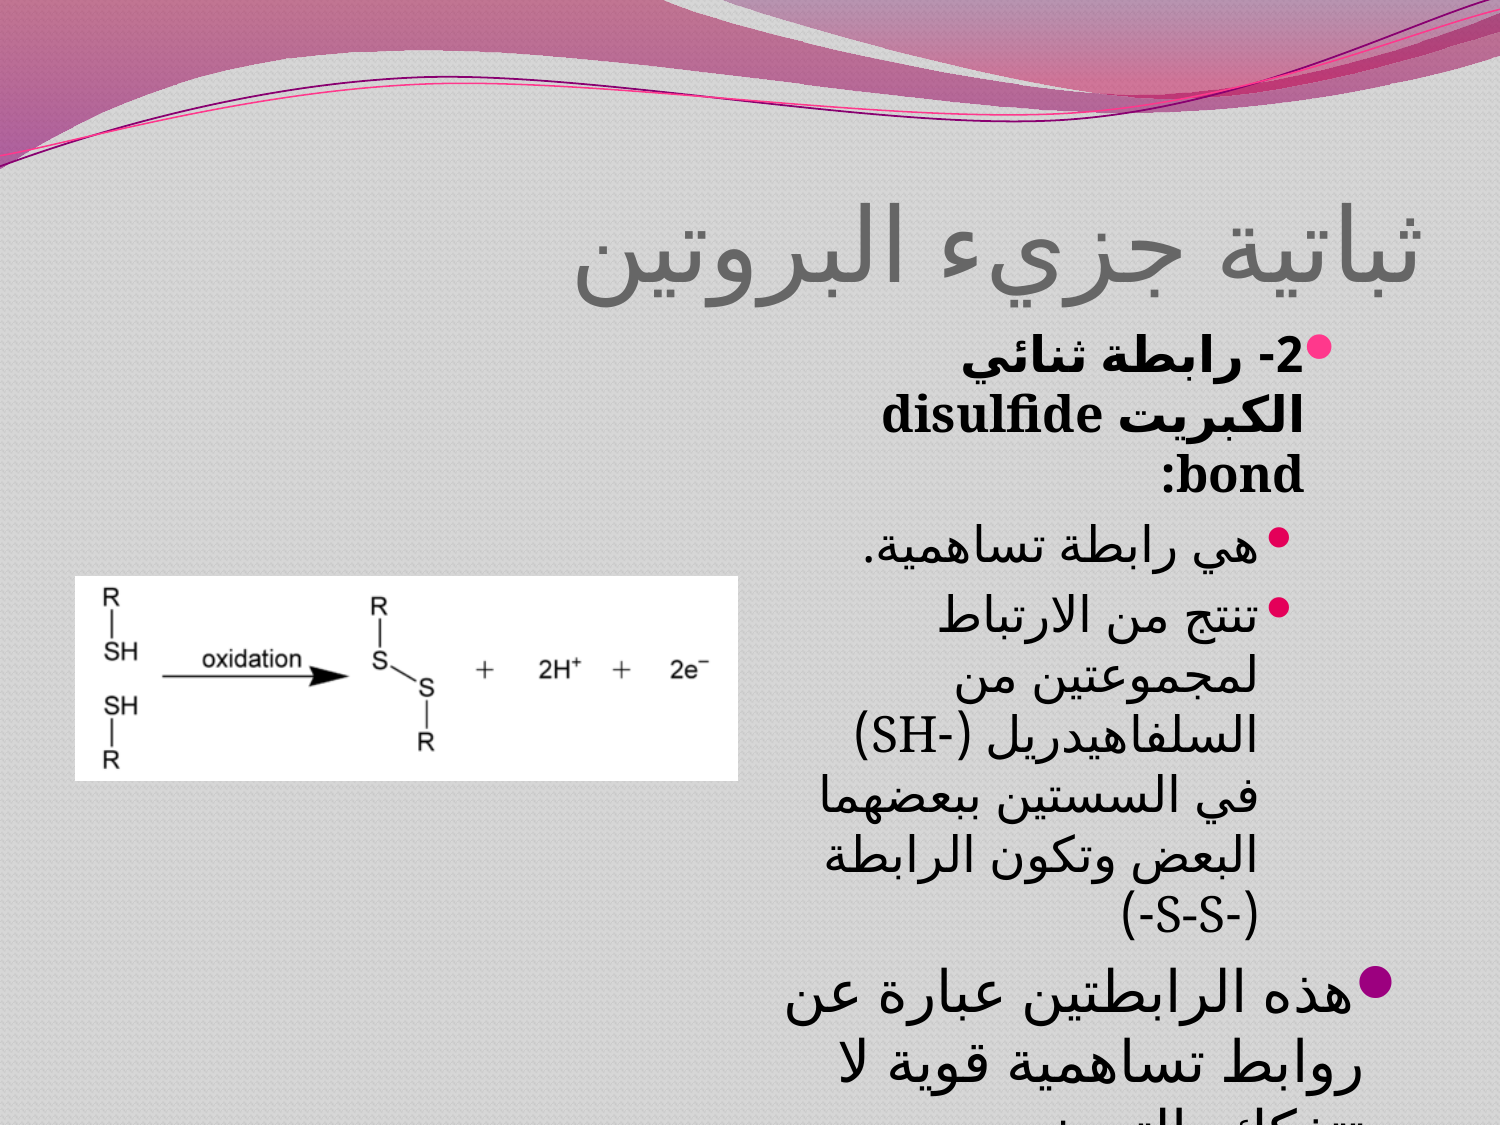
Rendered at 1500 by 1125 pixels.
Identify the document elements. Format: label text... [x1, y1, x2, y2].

title ثباتية جزيء البروتين [75, 115, 1425, 303]
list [74, 576, 738, 781]
list 2- رابطة ثنائي الكبريت disulfide bond: هي رابطة تساهمية. تنتج من الارتباط لمجموعتين من السلفاهيدريل (-SH) في السستين ببعضهما البعض وتكون الرابطة (-S-S-) هذه الرابطتين عبارة عن روابط تساهمية قوية لا تتفكك بالتسخين. [762, 314, 1425, 1043]
